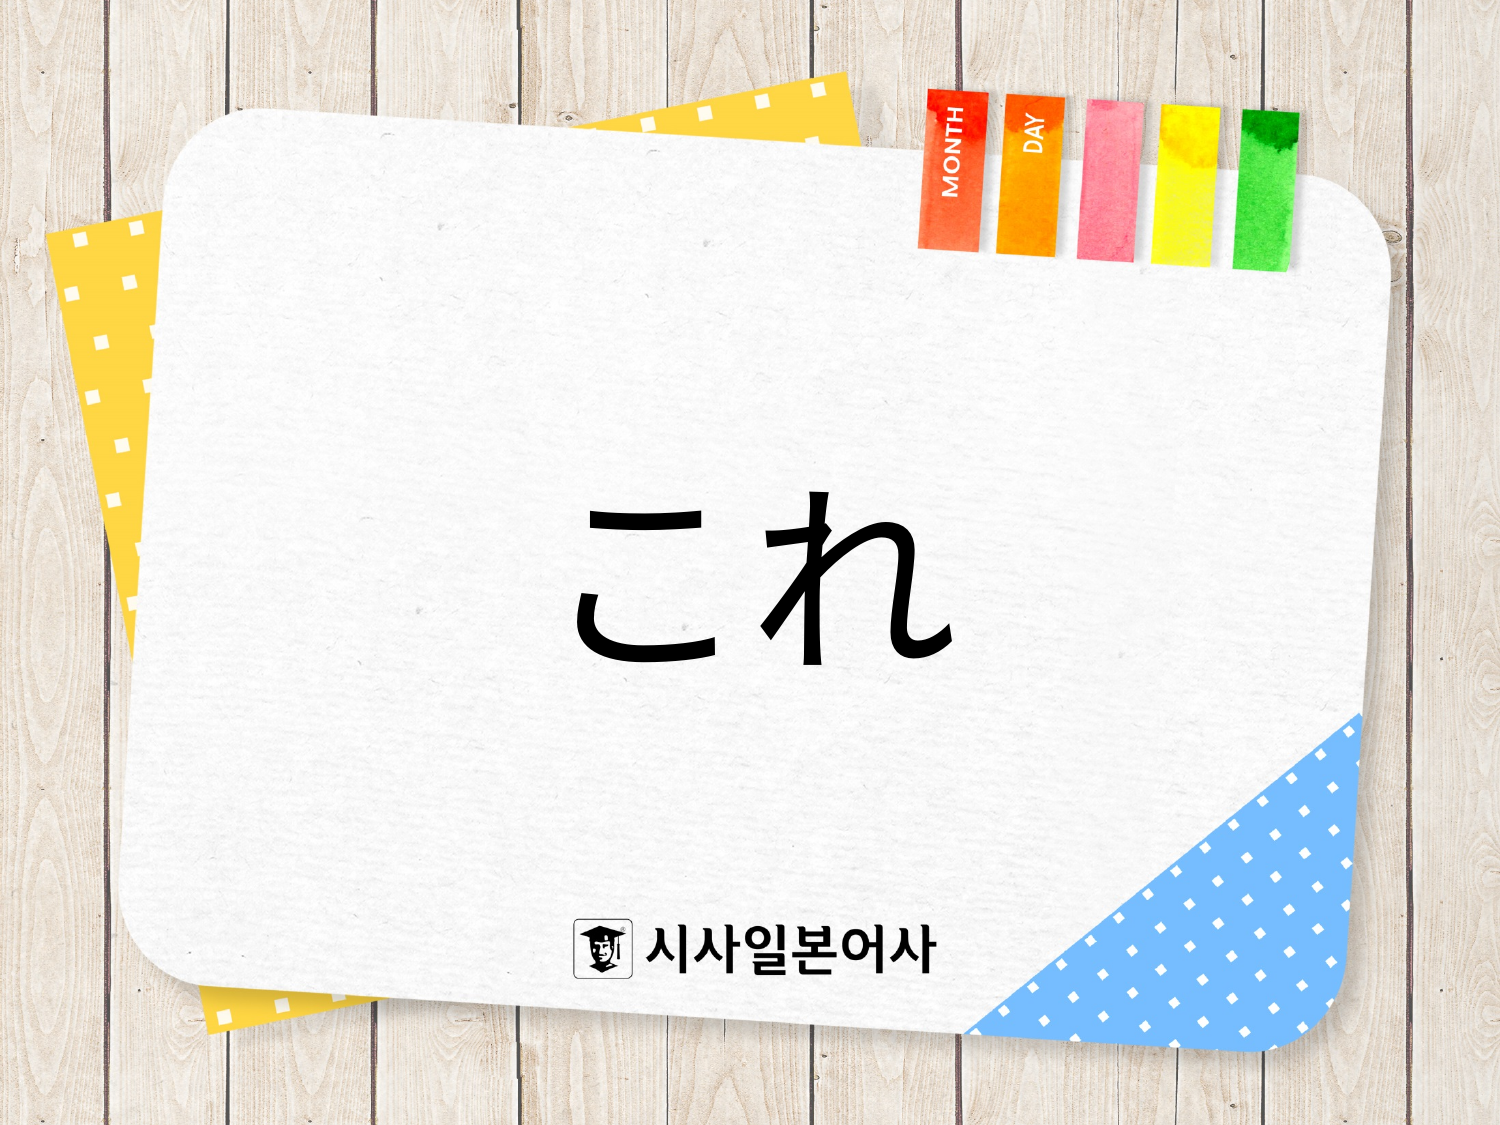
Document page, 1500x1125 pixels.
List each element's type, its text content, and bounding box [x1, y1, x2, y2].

title これ [75, 338, 1425, 811]
picture [0, 0, 1500, 1125]
